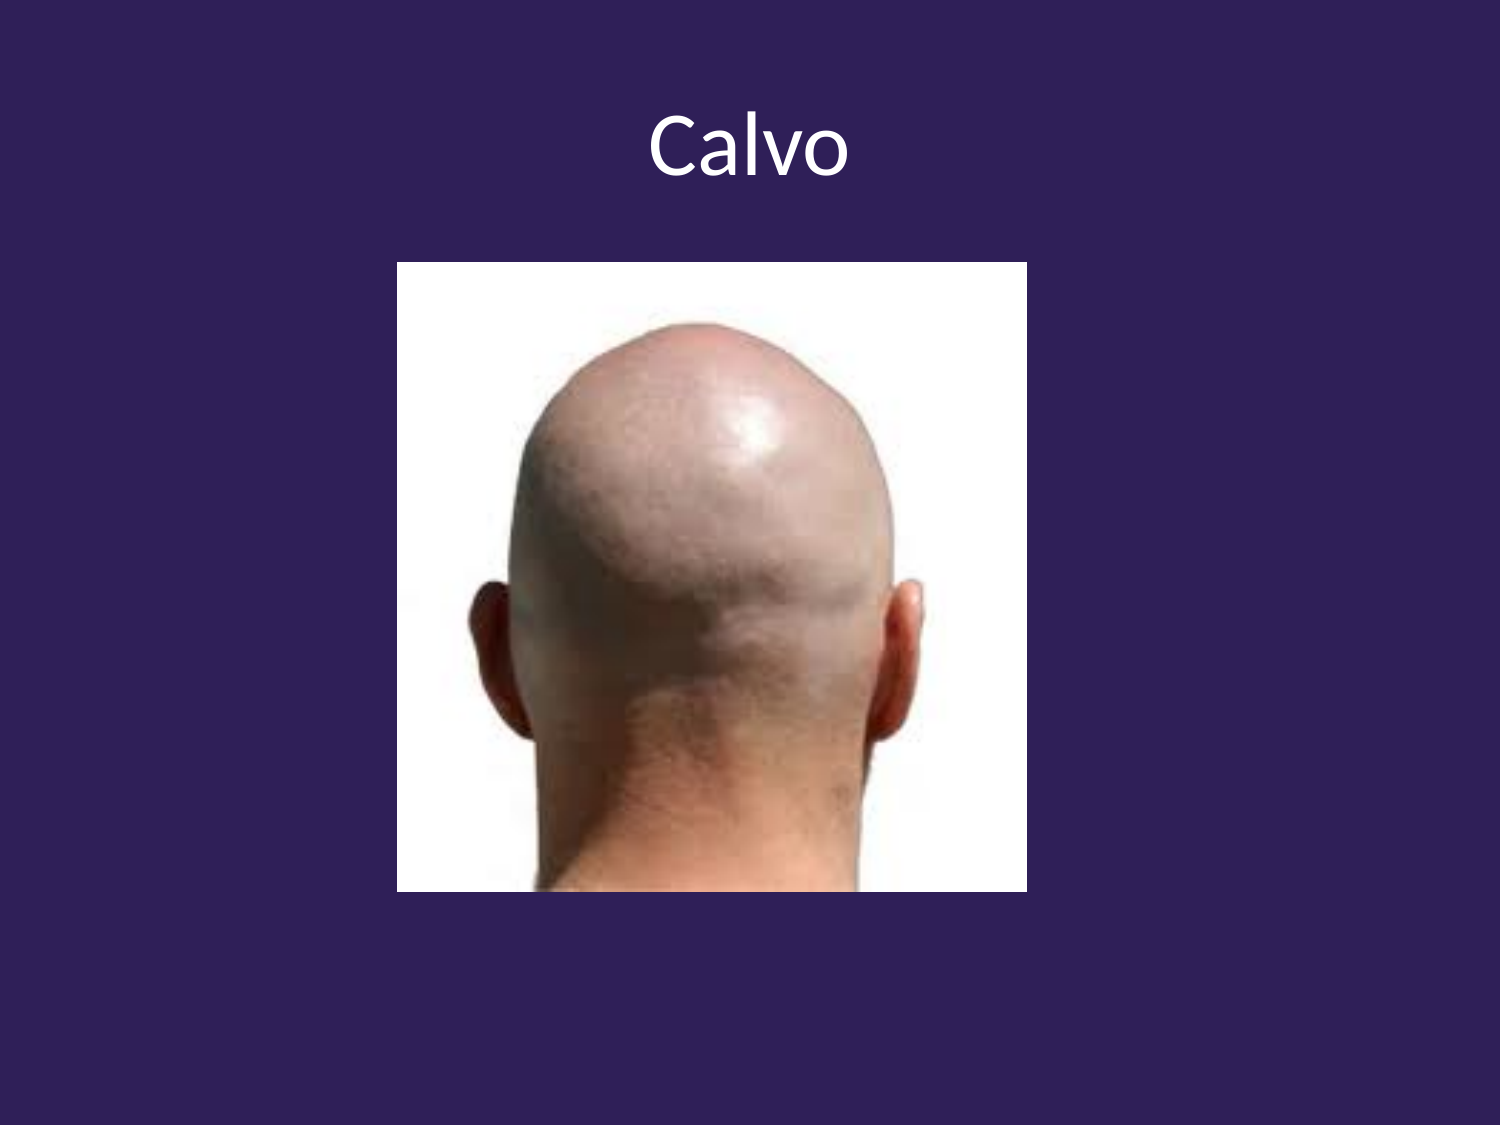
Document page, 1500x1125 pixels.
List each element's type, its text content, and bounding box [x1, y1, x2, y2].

title Calvo [75, 45, 1425, 233]
picture [397, 262, 1027, 892]
